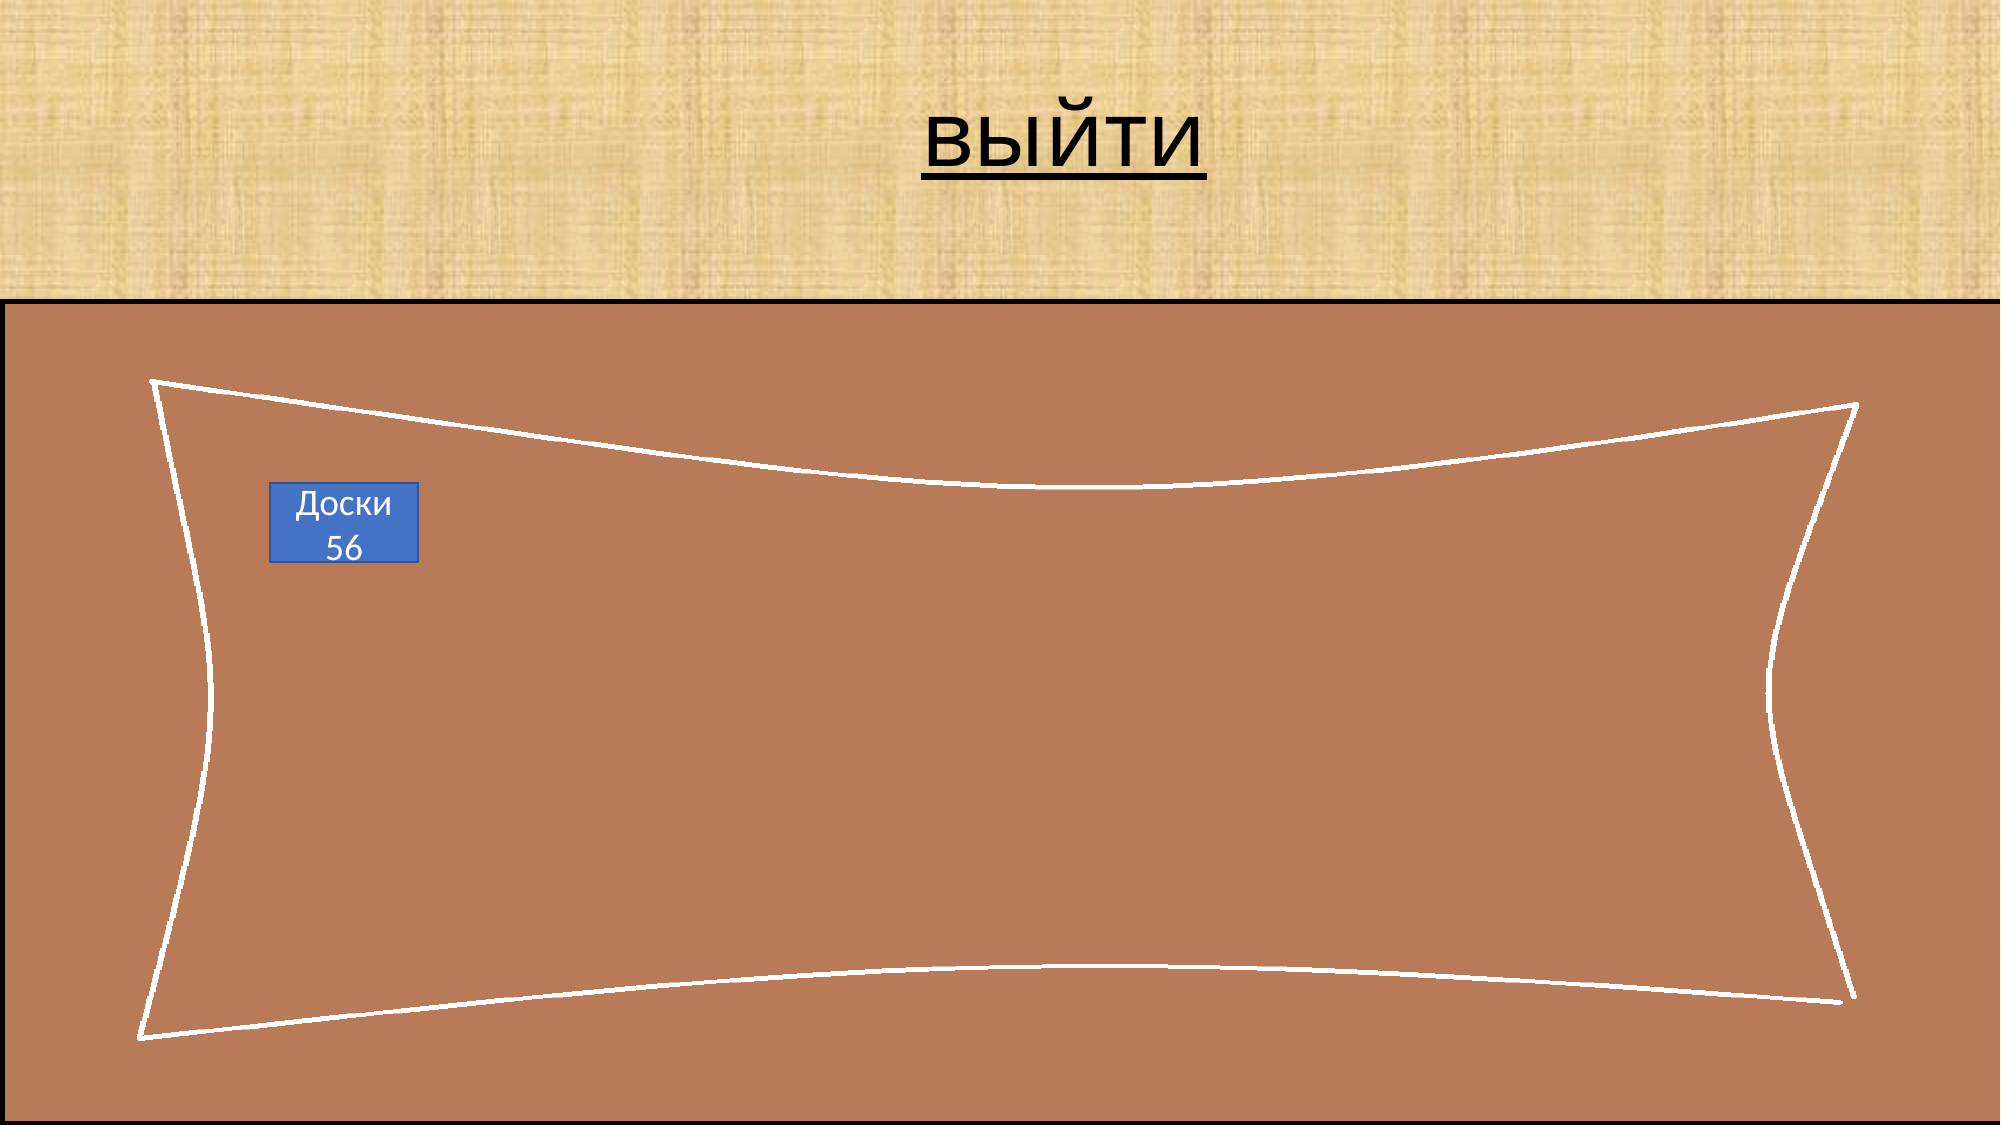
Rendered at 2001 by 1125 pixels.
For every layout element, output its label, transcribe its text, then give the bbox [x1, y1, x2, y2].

title выйти [858, 23, 1275, 241]
picture [0, 0, 2001, 1125]
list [0, 299, 2000, 1125]
